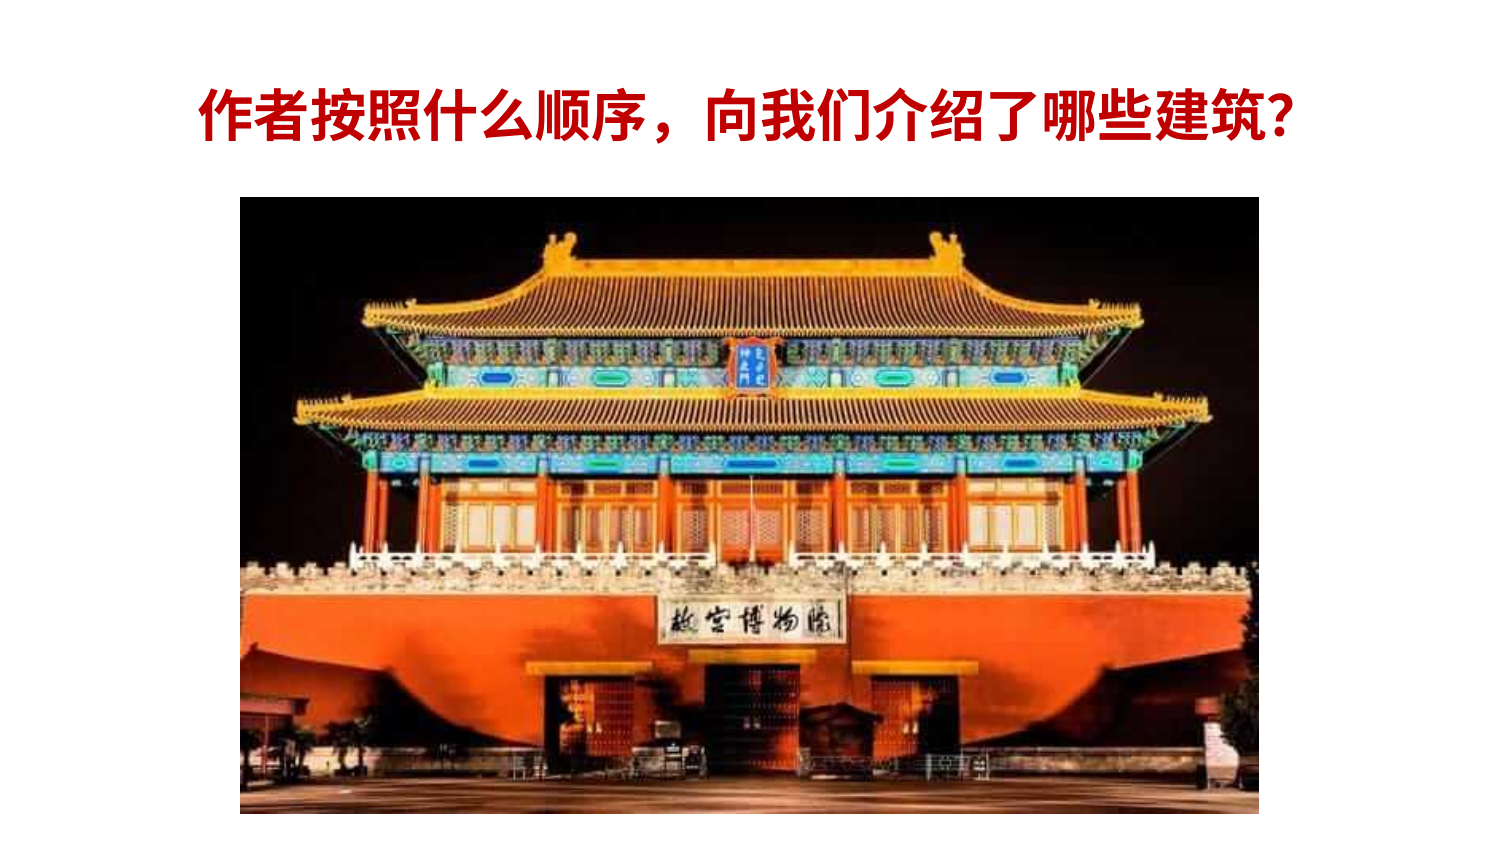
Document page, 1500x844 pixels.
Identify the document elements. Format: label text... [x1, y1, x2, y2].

text_box 作者按照什么顺序，向我们介绍了哪些建筑？ [186, 74, 1469, 153]
picture [240, 196, 1260, 814]
